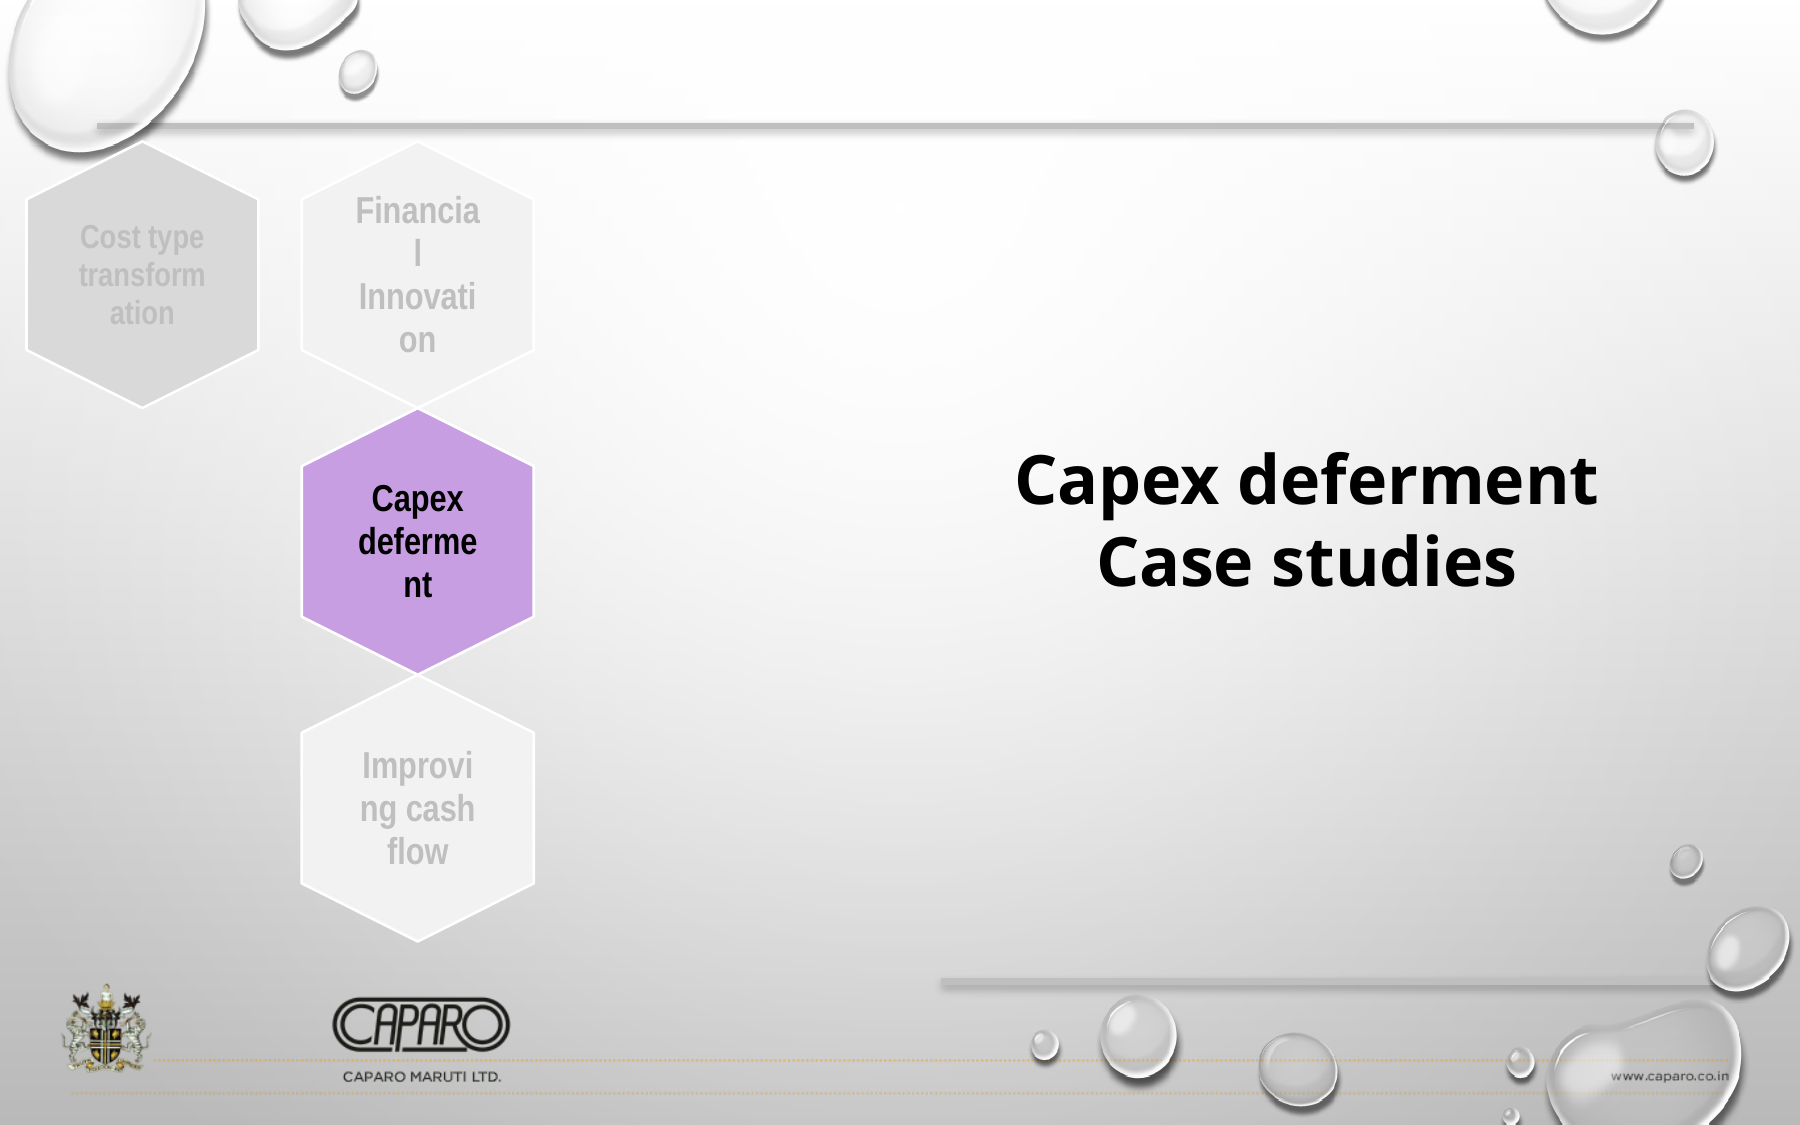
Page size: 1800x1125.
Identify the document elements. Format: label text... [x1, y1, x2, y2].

picture [0, 0, 1800, 1125]
text_box Capex deferment Case studies [999, 429, 1615, 608]
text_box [0, 141, 892, 942]
